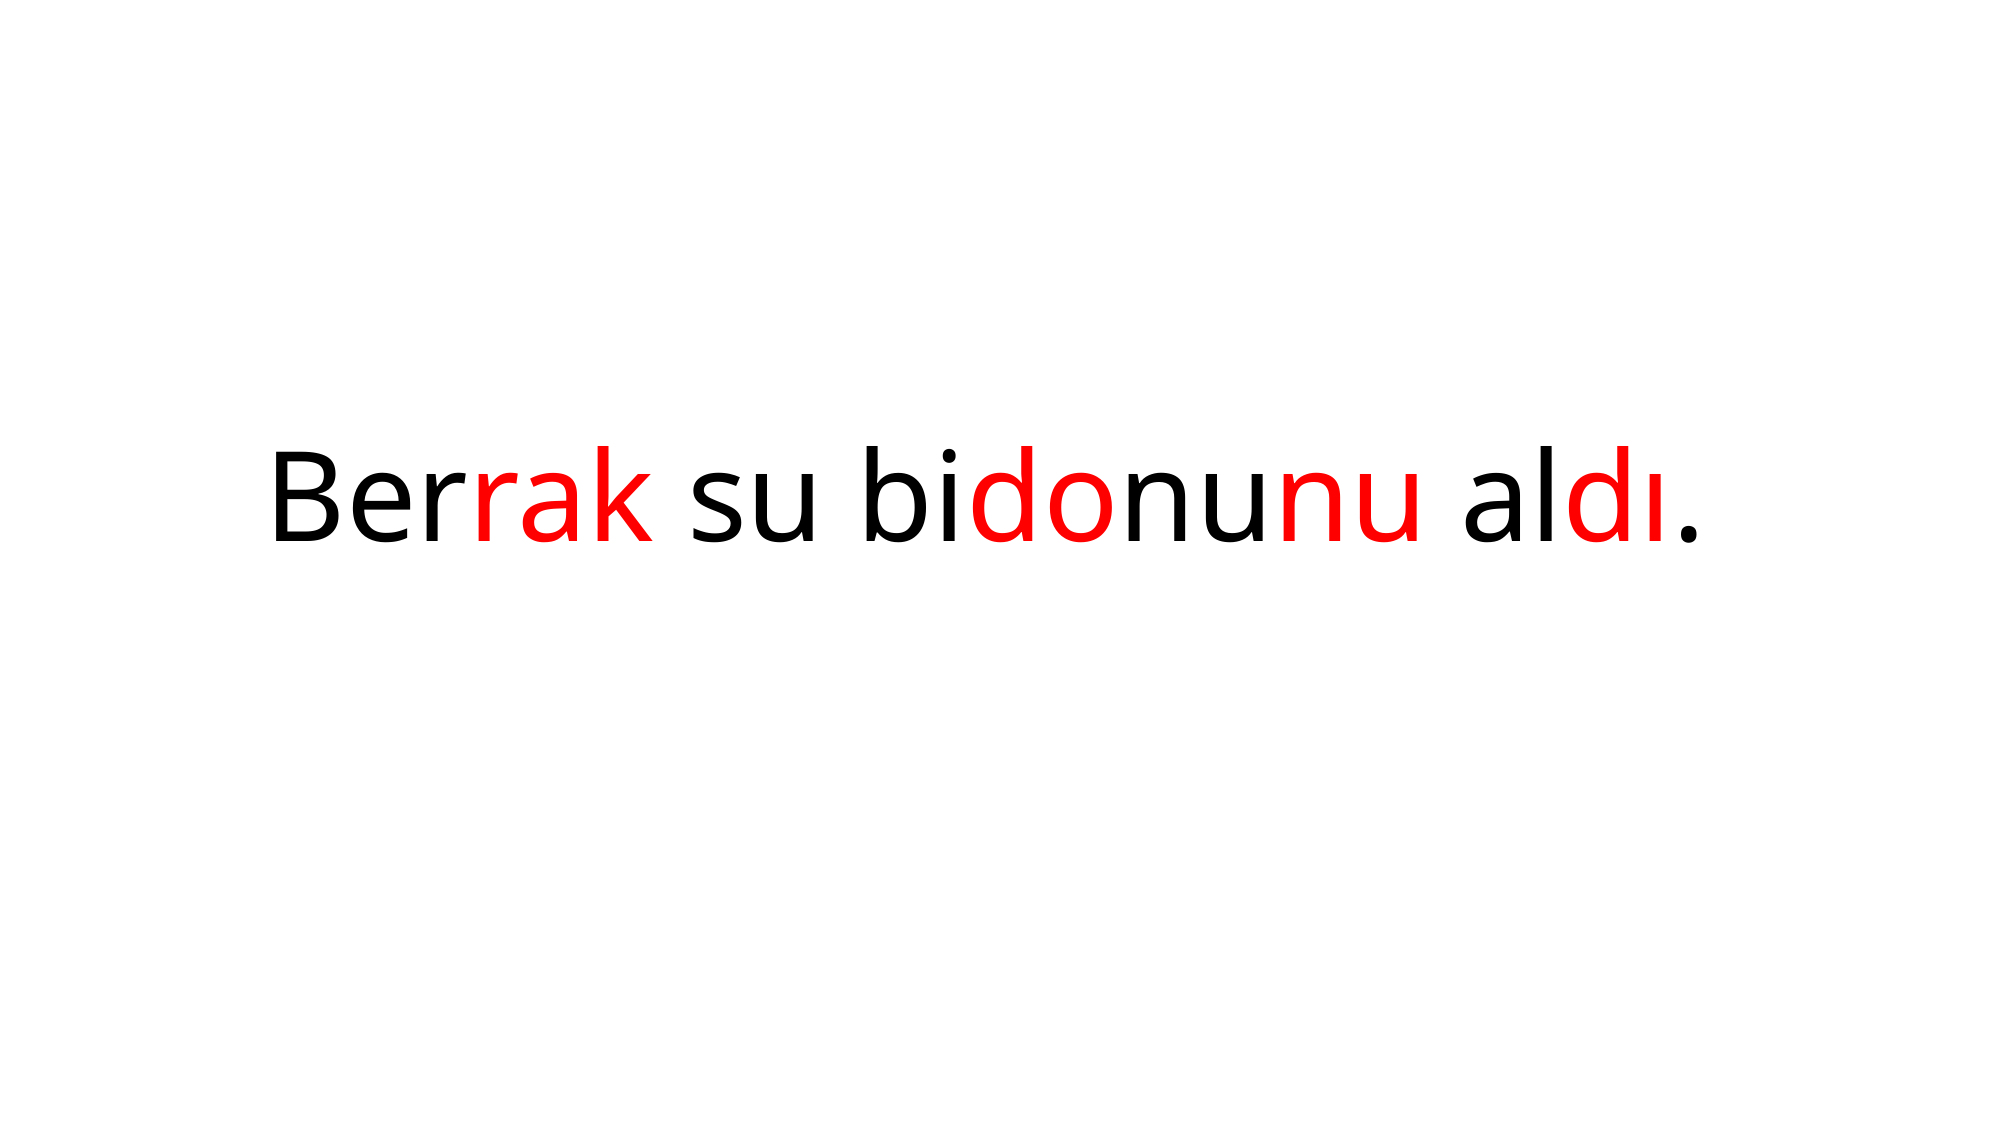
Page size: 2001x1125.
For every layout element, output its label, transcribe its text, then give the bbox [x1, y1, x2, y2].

title Berrak su bidonunu aldı. [249, 184, 1750, 576]
